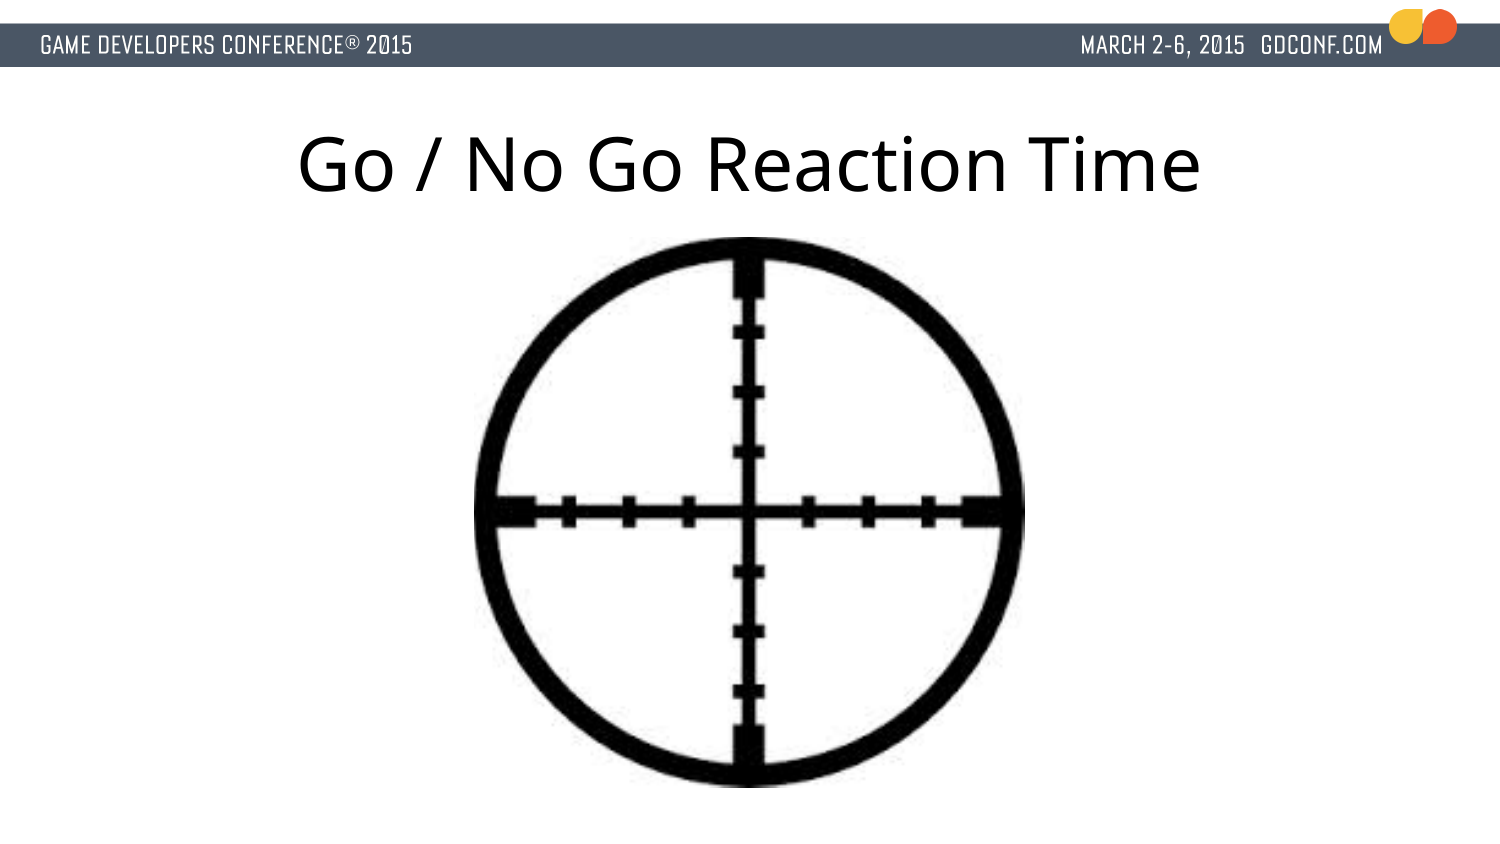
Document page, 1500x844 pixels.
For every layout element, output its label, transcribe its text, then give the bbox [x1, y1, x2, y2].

title Go / No Go Reaction Time [87, 109, 1413, 238]
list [474, 237, 1026, 788]
picture [0, 9, 1500, 67]
